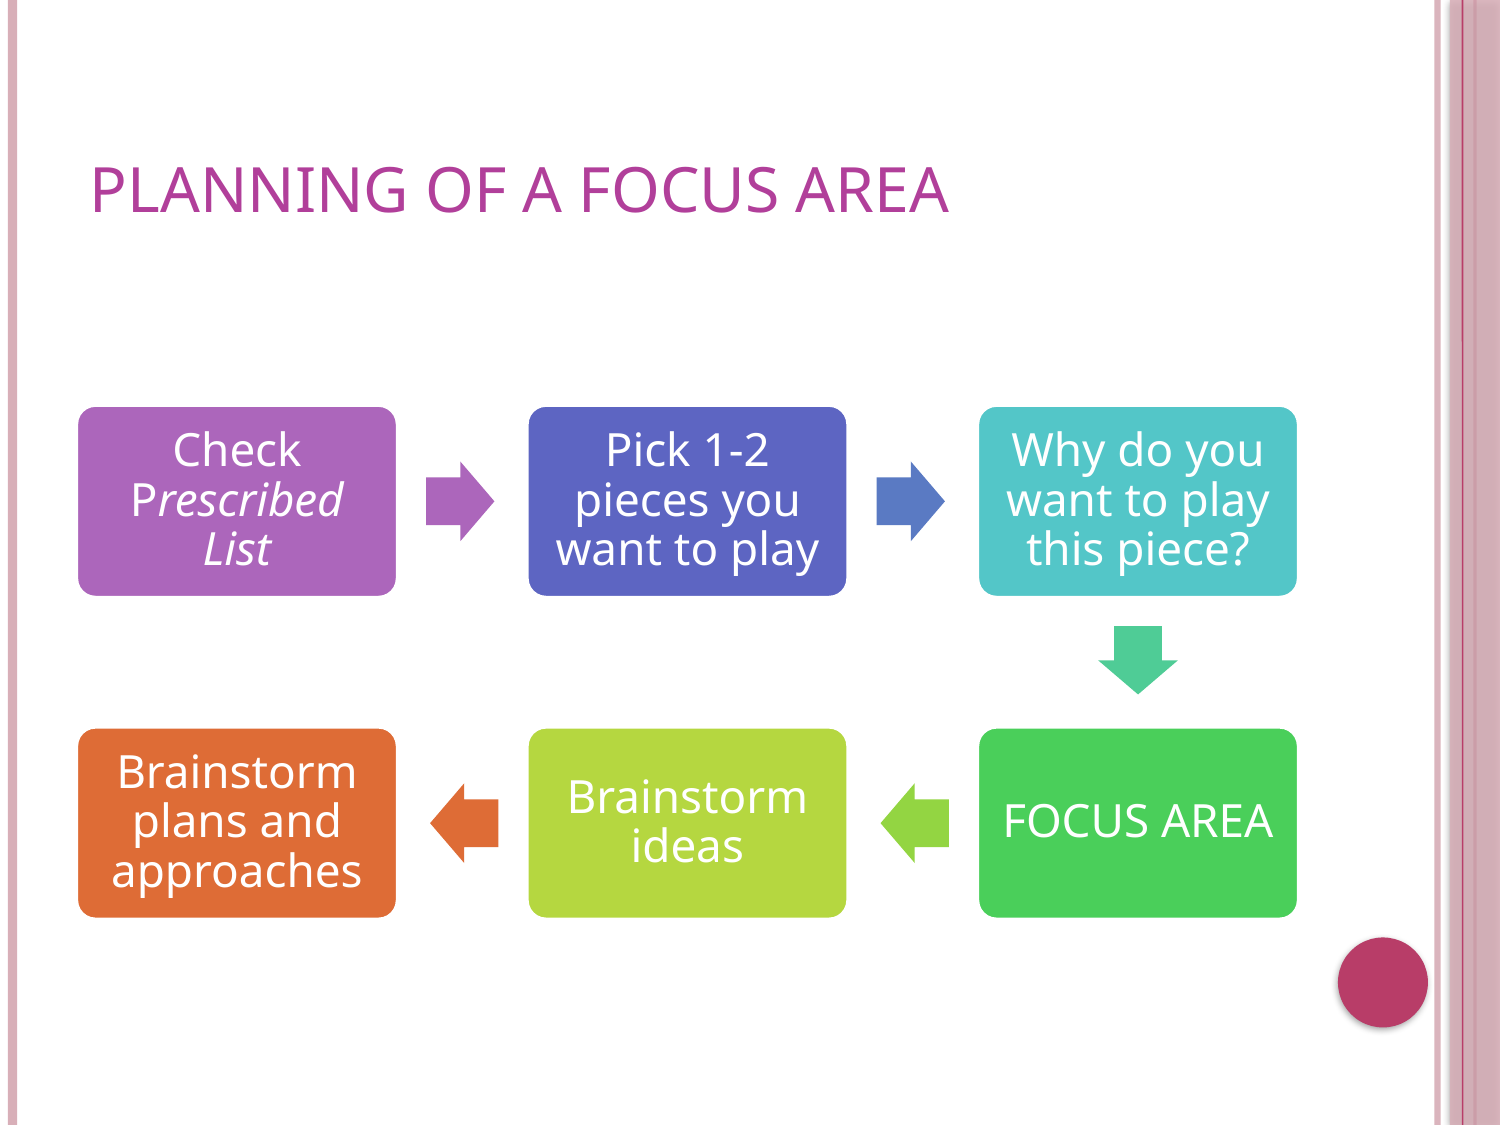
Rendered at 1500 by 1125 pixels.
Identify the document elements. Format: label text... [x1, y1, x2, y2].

title Planning of a Focus Area [75, 45, 1300, 233]
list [74, 262, 1301, 1063]
